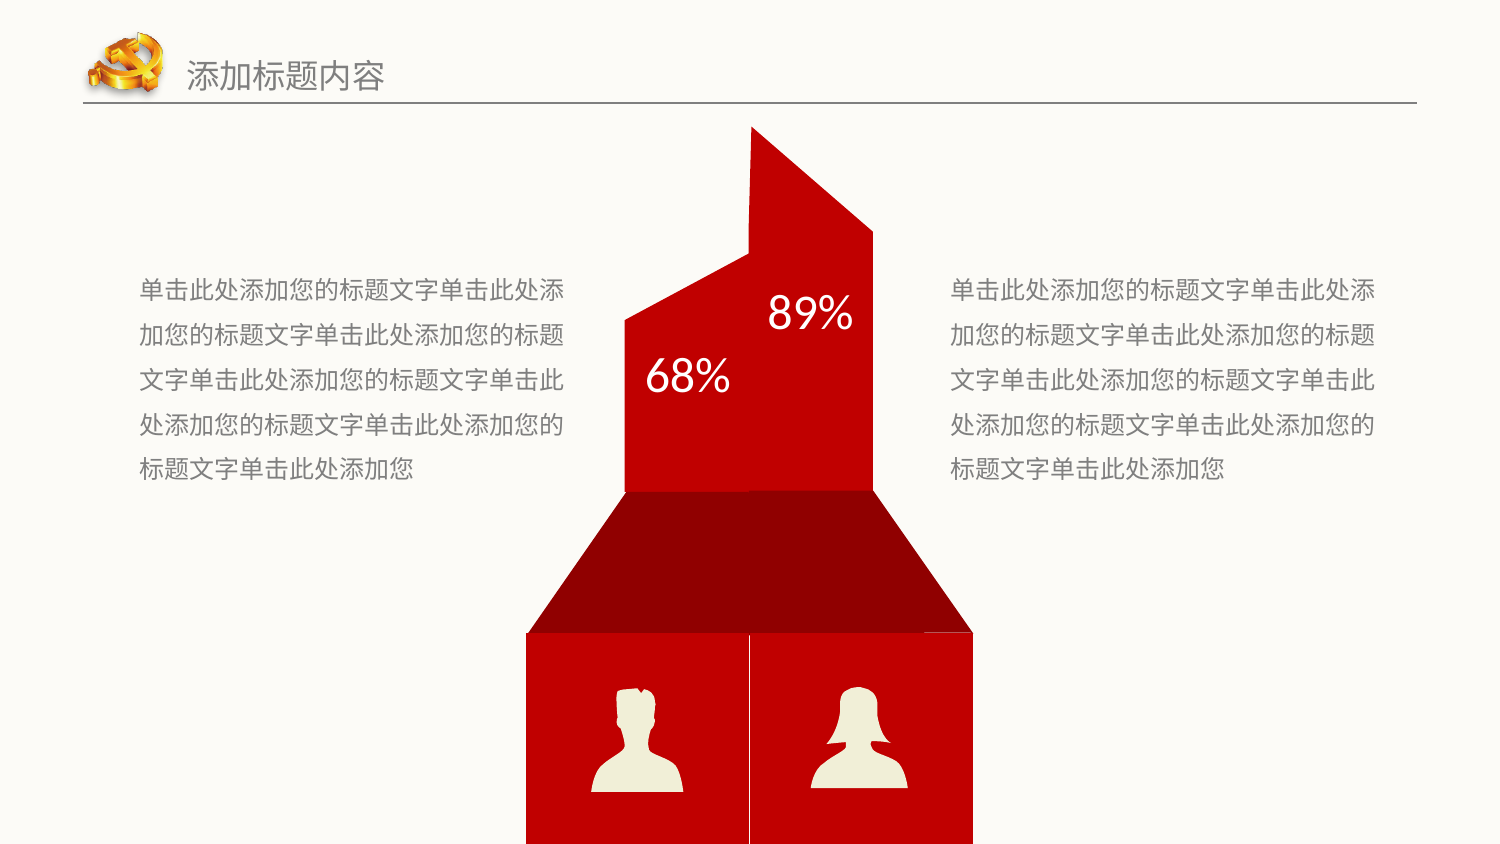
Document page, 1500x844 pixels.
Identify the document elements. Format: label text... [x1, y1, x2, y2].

picture [0, 0, 1500, 844]
text_box 添加标题内容 [171, 47, 404, 102]
text_box 单击此处添加您的标题文字单击此处添加您的标题文字单击此处添加您的标题文字单击此处添加您的标题文字单击此处添加您的标题文字单击此处添加您的标题文字单击此处添加您 [977, 252, 1403, 492]
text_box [526, 251, 743, 844]
text_box 单击此处添加您的标题文字单击此处添加您的标题文字单击此处添加您的标题文字单击此处添加您的标题文字单击此处添加您的标题文字单击此处添加您的标题文字单击此处添加您 [124, 252, 524, 492]
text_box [748, 126, 974, 844]
